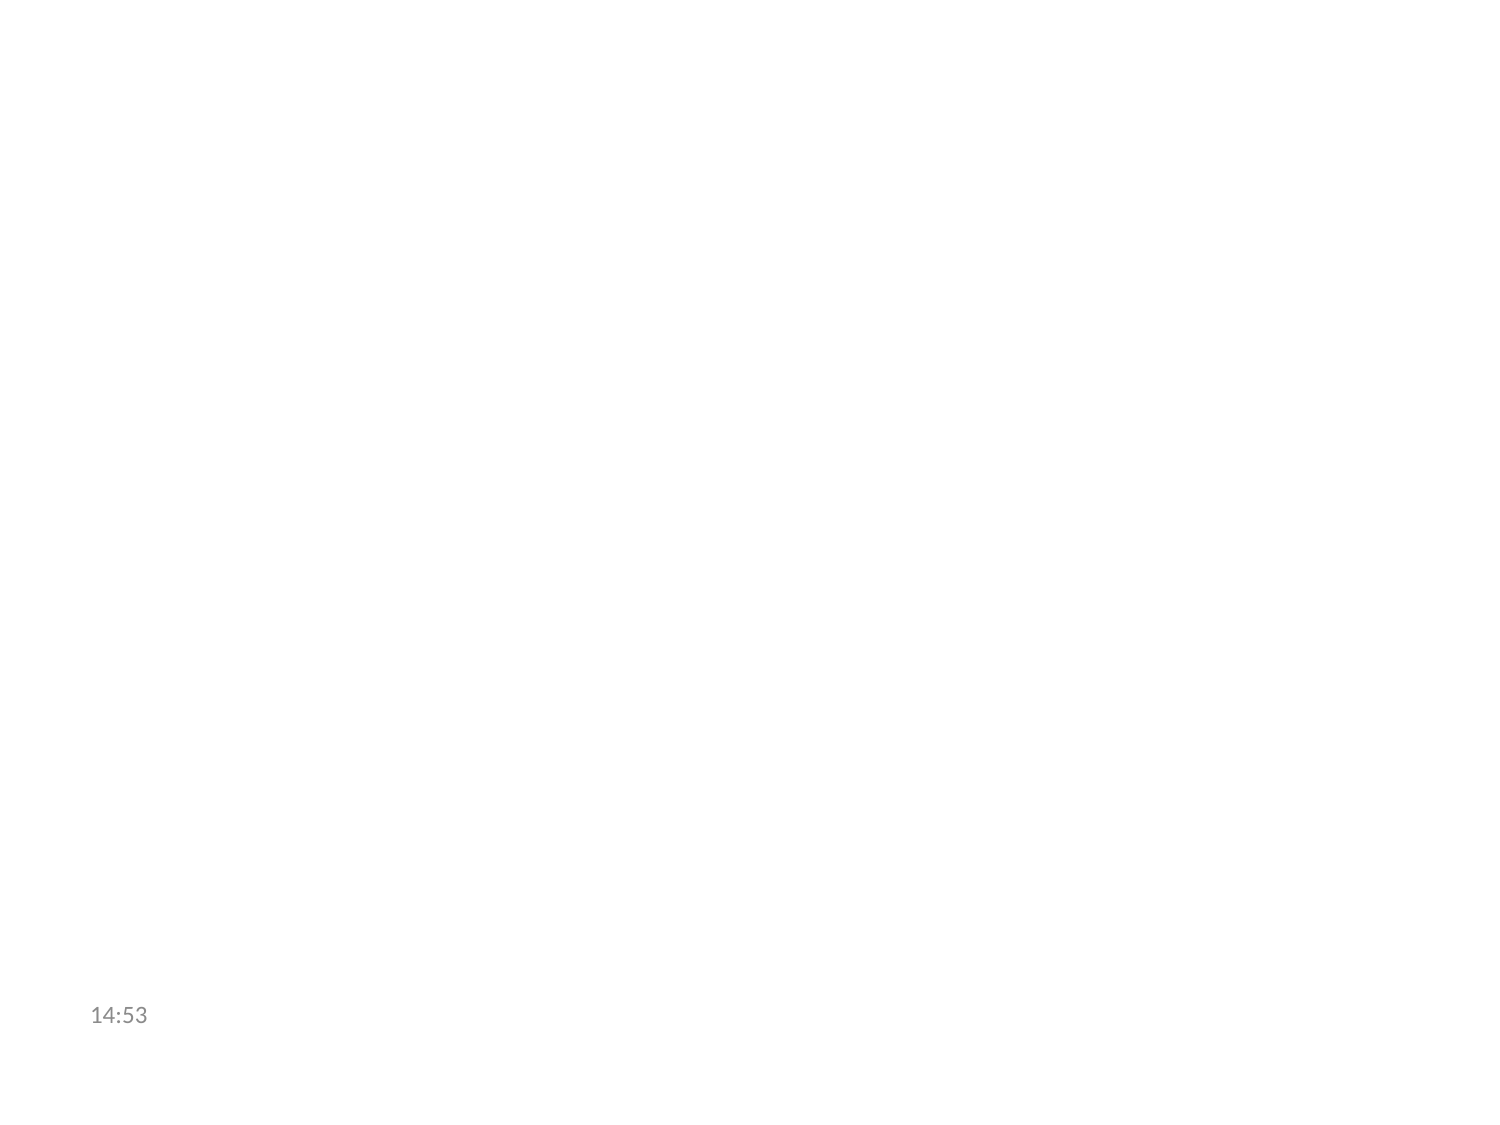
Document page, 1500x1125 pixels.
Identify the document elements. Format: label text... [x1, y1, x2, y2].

text_box 15:35 [75, 983, 425, 1044]
